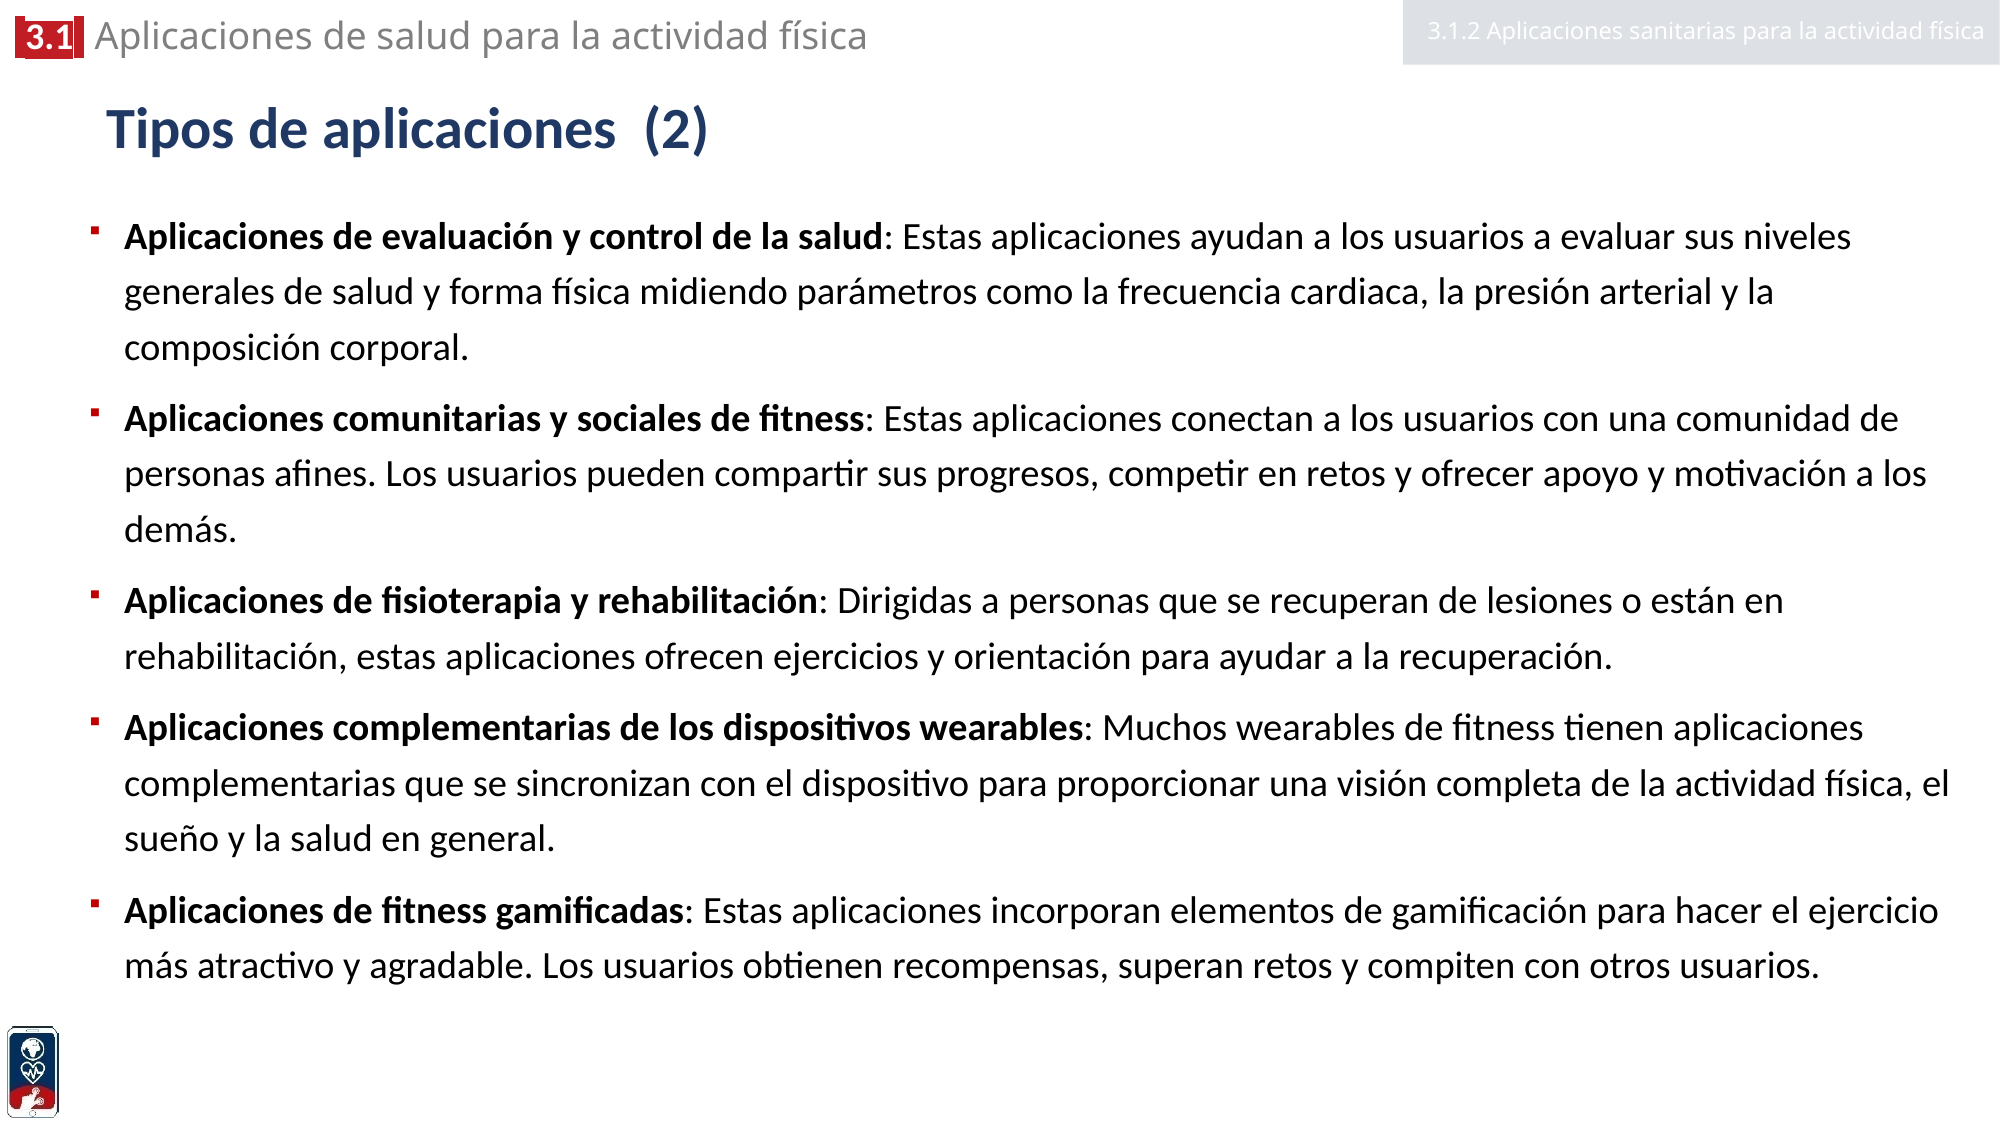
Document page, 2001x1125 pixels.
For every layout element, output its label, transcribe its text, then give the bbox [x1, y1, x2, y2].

title Tipos de aplicaciones (2) [91, 79, 1906, 180]
list Aplicaciones de evaluación y control de la salud: Estas aplicaciones ayudan a los usuarios a evaluar sus niveles generales de salud y forma física midiendo parámetros como la frecuencia cardiaca, la presión arterial y la composición corporal. Aplicaciones comunitarias y sociales de fitness: Estas aplicaciones conectan a los usuarios con una comunidad de personas afines. Los usuarios pueden compartir sus progresos, competir en retos y ofrecer apoyo y motivación a los demás. Aplicaciones de fisioterapia y rehabilitación: Dirigidas a personas que se recuperan de lesiones o están en rehabilitación, estas aplicaciones ofrecen ejercicios y orientación para ayudar a la recuperación. Aplicaciones complementarias de los dispositivos wearables: Muchos wearables de fitness tienen aplicaciones complementarias que se sincronizan con el dispositivo para proporcionar una visión completa de la actividad física, el sueño y la salud en general. Aplicaciones de fitness gamificadas: Estas aplicaciones incorporan elementos de gamificación para hacer el ejercicio más atractivo y agradable. Los usuarios obtienen recompensas, superan retos y compiten con otros usuarios. [73, 194, 1968, 1026]
text_box 3.1.2 Aplicaciones sanitarias para la actividad física [1403, 0, 2000, 65]
picture [7, 1026, 59, 1118]
